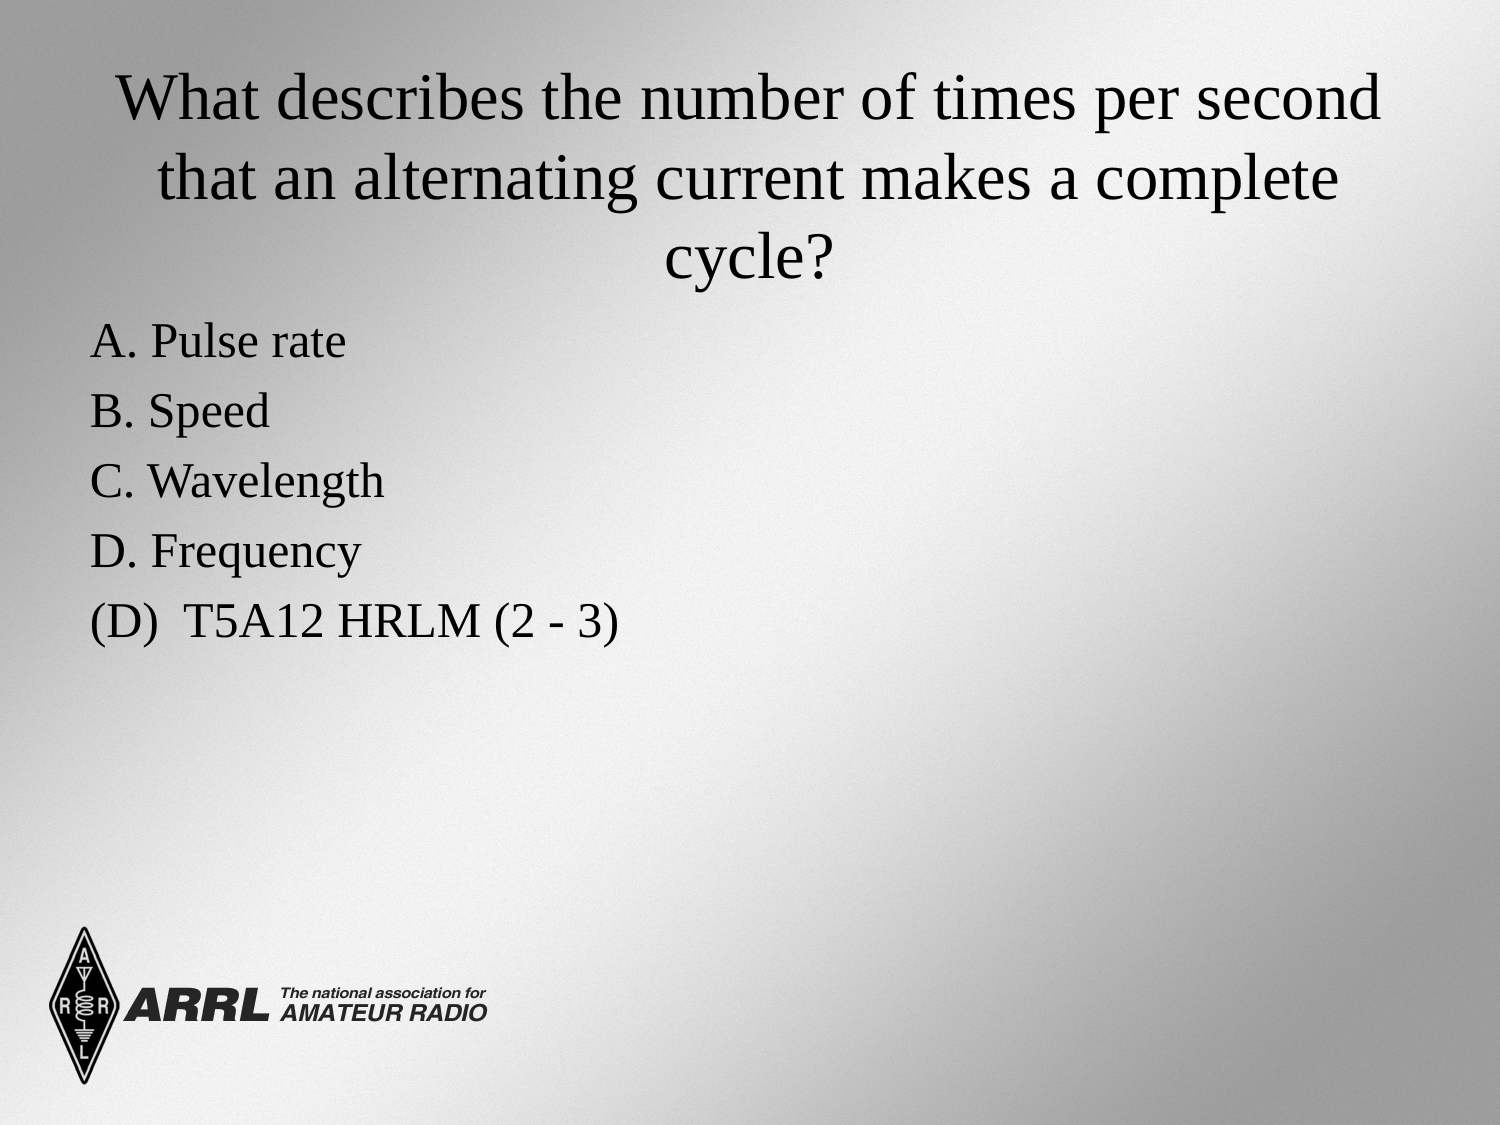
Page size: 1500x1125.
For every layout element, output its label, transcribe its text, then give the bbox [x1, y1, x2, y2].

title What describes the number of times per second that an alternating current makes a complete cycle? [75, 45, 1425, 233]
picture [0, 0, 1500, 1125]
list A. Pulse rate B. Speed C. Wavelength D. Frequency (D) T5A12 HRLM (2 - 3) [75, 299, 1425, 1005]
